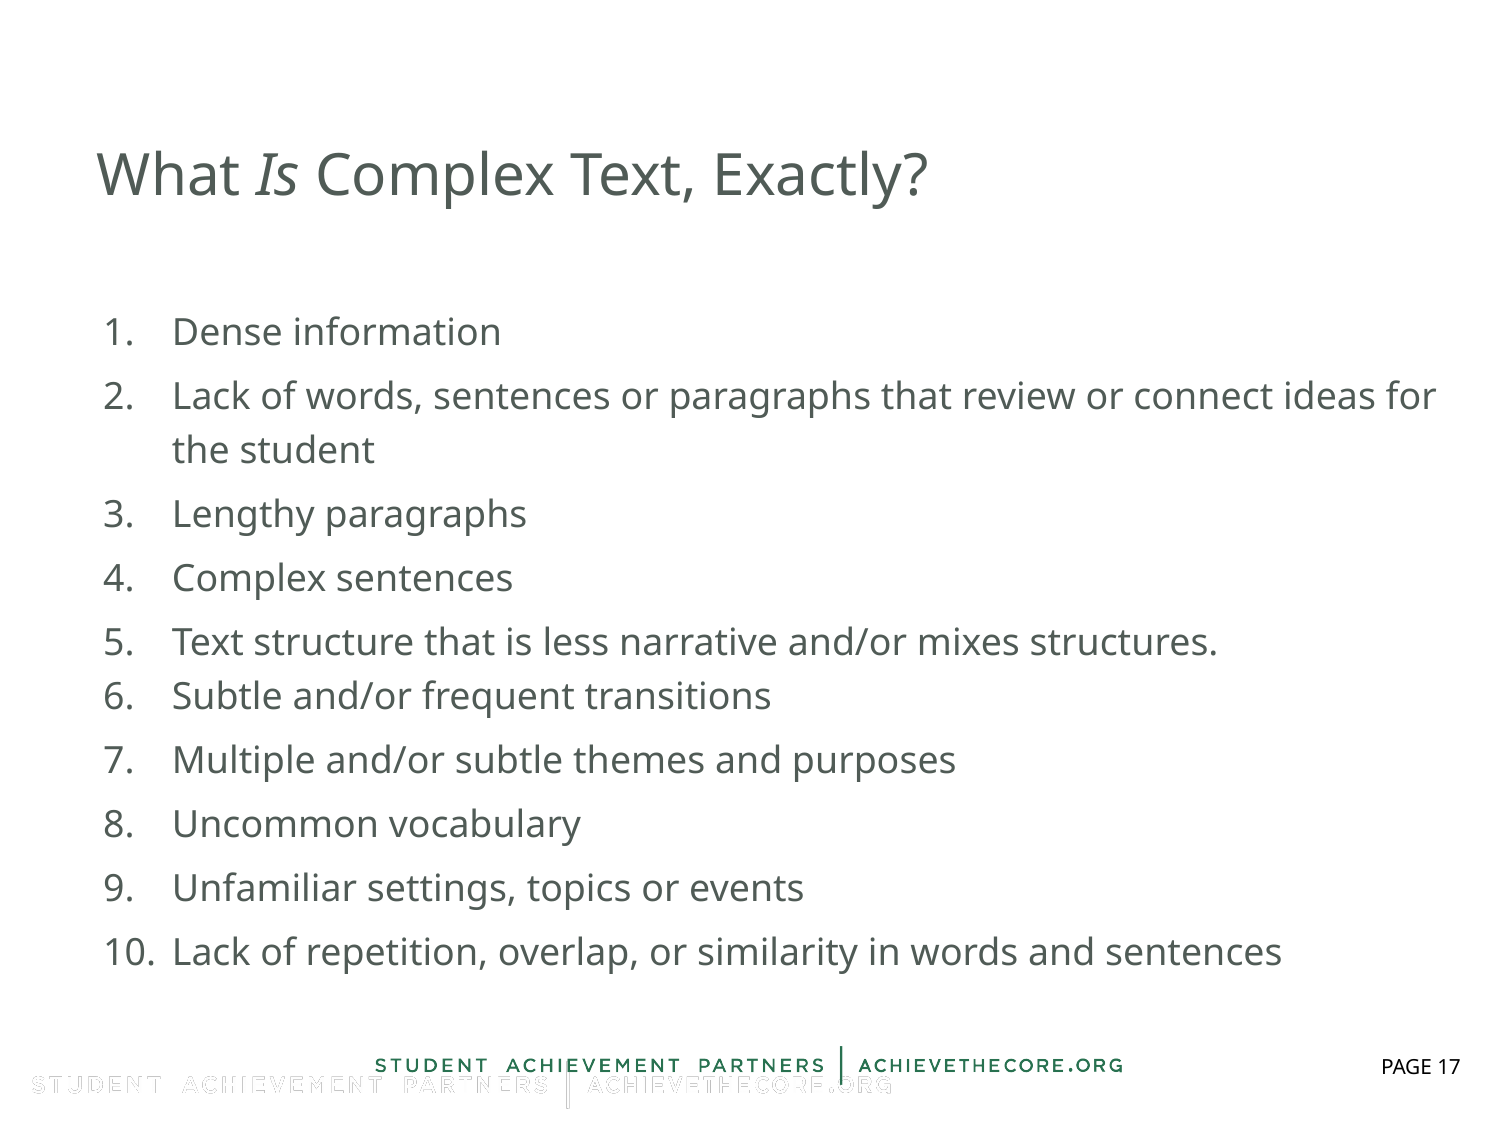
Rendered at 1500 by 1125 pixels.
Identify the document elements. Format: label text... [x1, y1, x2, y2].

list Dense information Lack of words, sentences or paragraphs that review or connect ideas for the student Lengthy paragraphs Complex sentences Text structure that is less narrative and/or mixes structures. Subtle and/or frequent transitions Multiple and/or subtle themes and purposes Uncommon vocabulary Unfamiliar settings, topics or events Lack of repetition, overlap, or similarity in words and sentences [81, 291, 1457, 999]
picture [12, 1046, 1122, 1112]
title What Is Complex Text, Exactly? [81, 97, 1457, 248]
